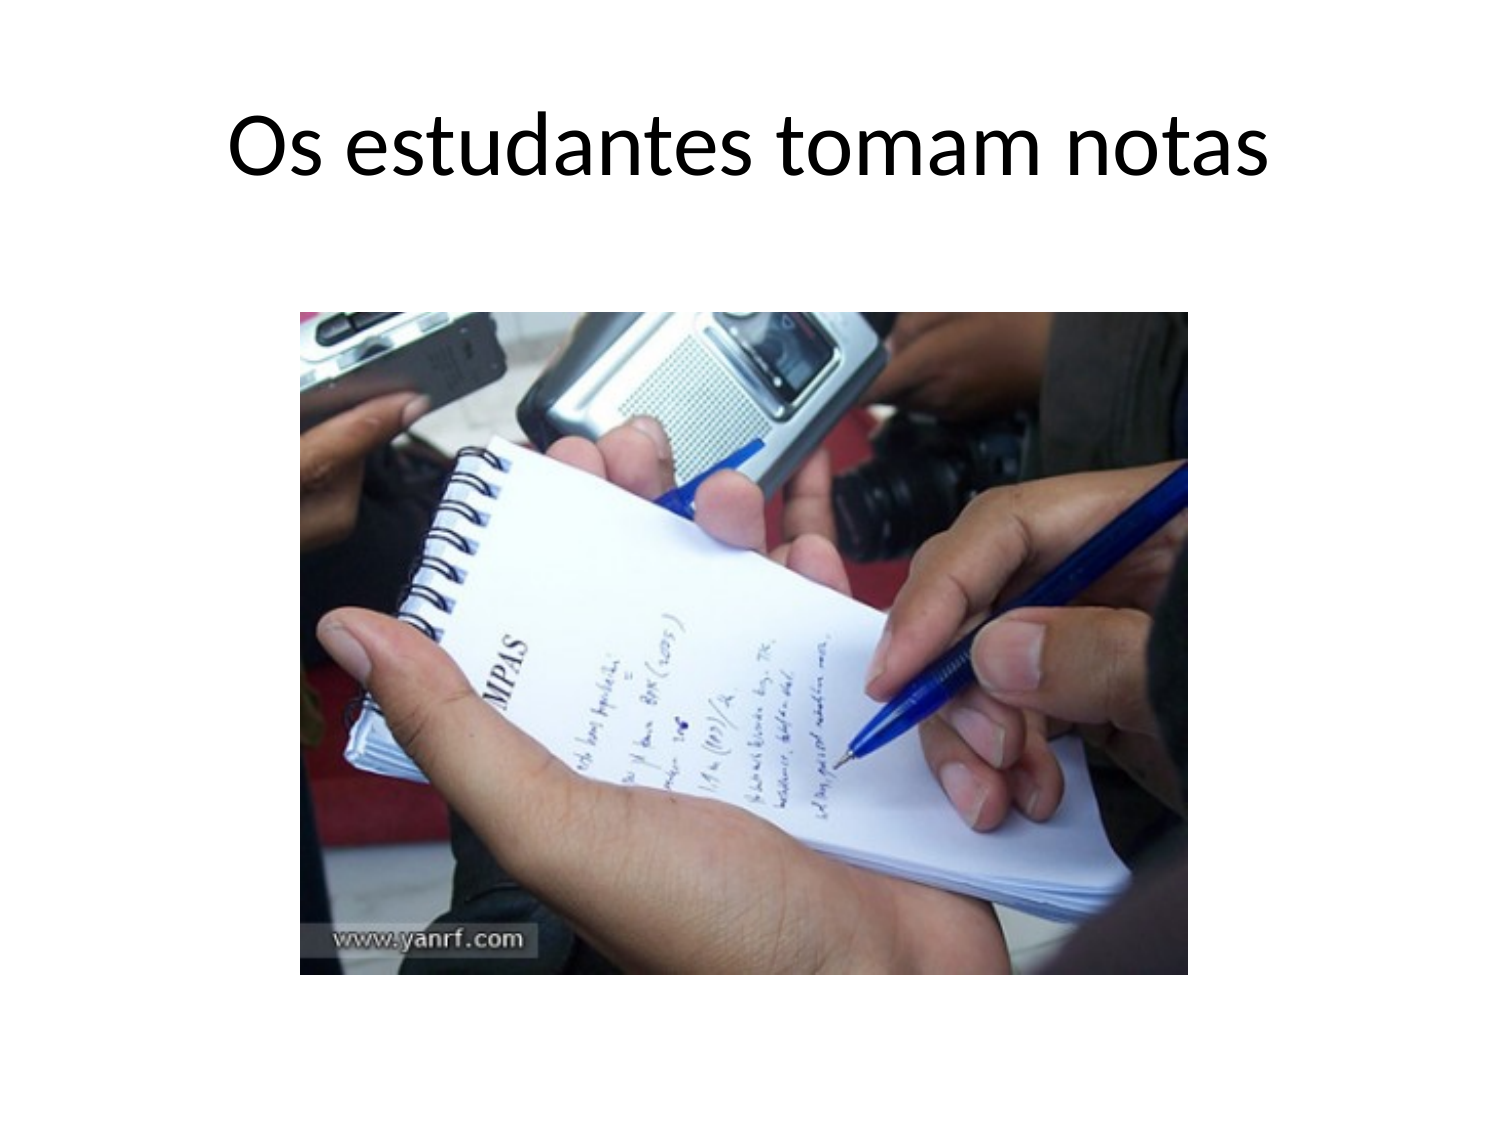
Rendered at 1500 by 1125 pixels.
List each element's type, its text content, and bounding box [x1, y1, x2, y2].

title Os estudantes tomam notas [75, 45, 1425, 233]
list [299, 312, 1188, 976]
